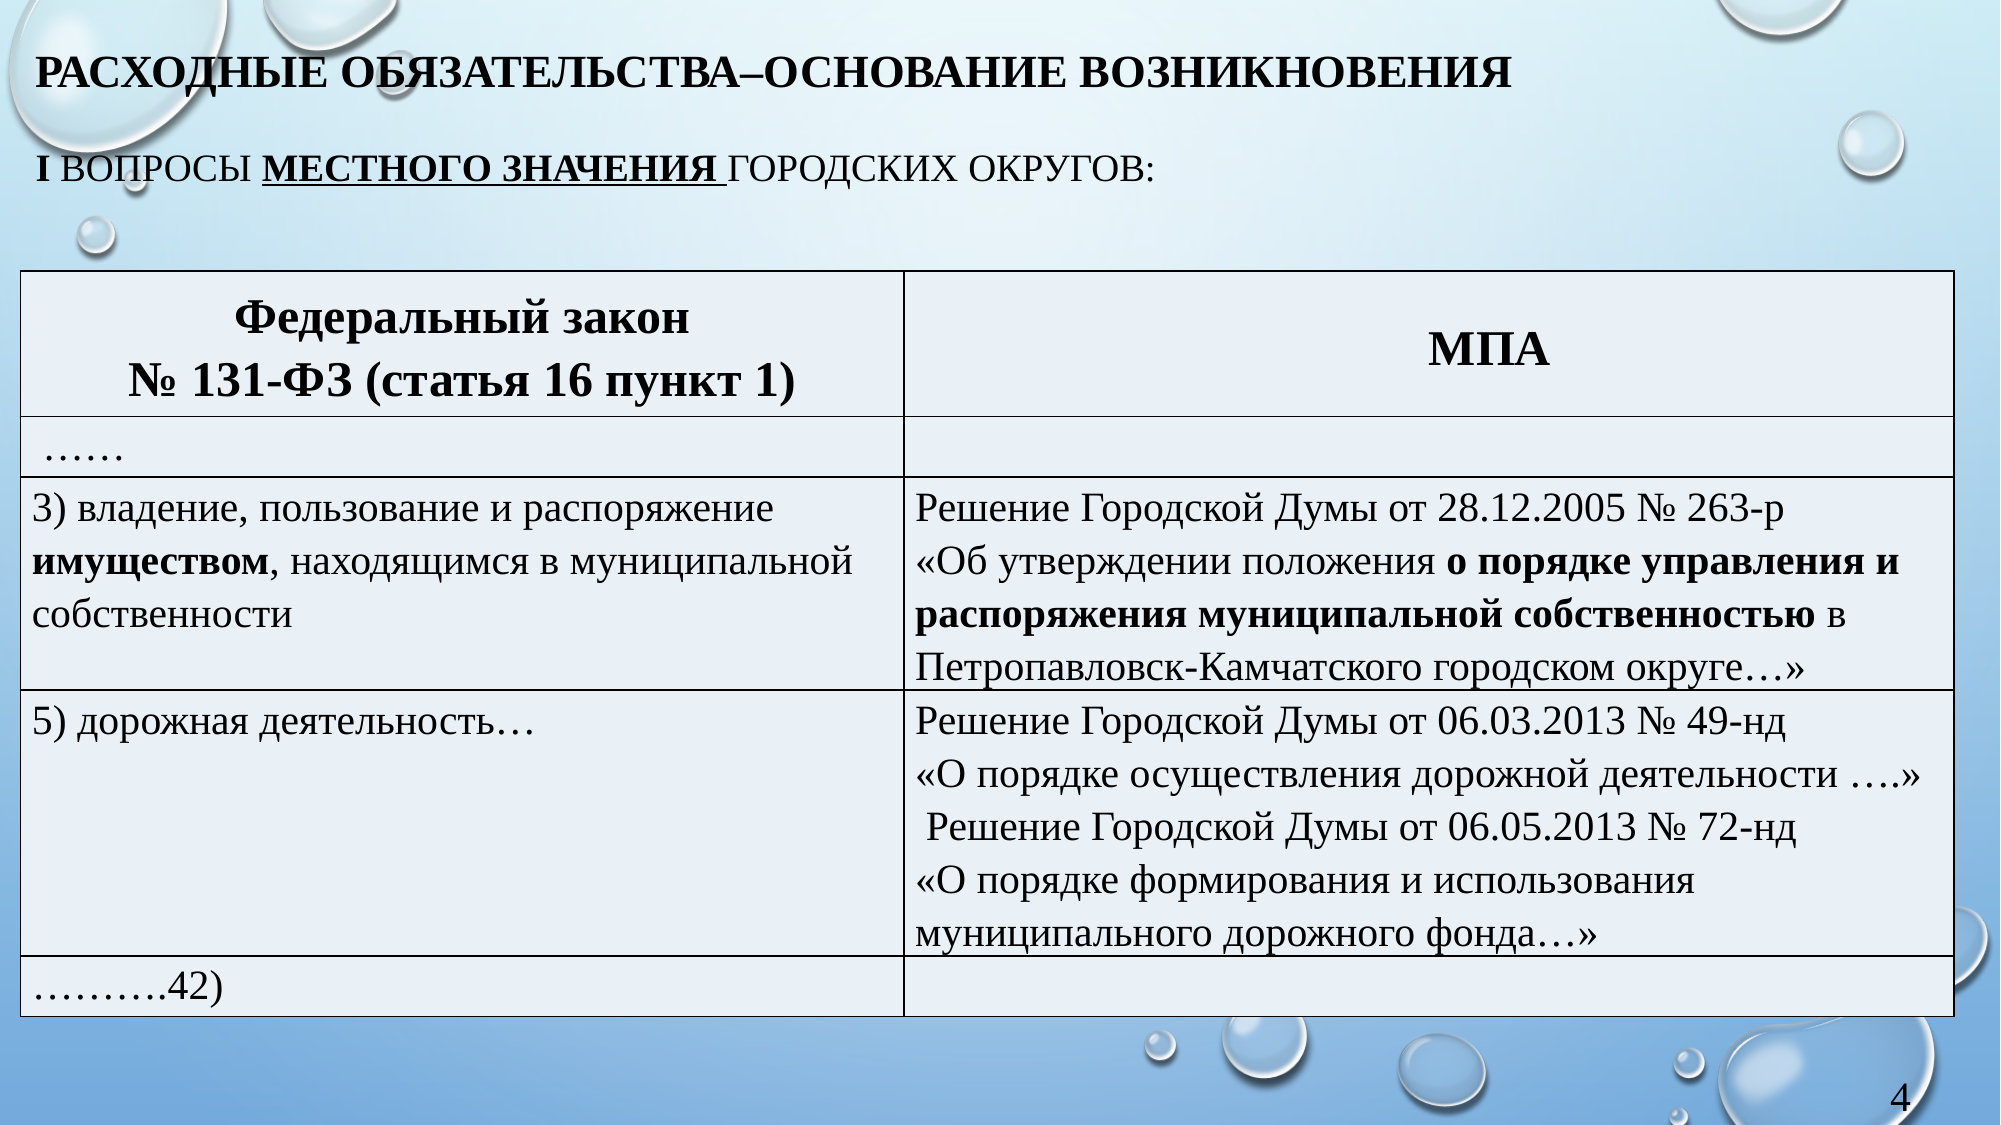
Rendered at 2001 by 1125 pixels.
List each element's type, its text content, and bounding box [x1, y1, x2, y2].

table_cell [905, 957, 1953, 1016]
table_header Федеральный закон № 131-ФЗ (статья 16 пункт 1) [21, 272, 903, 416]
title Расходные обязательства–основание возникновения I Вопросы местного значения городских округов: [20, 39, 2000, 245]
table_cell Решение Городской Думы от 06.03.2013 № 49-нд «О порядке осуществления дорожной деятельности ….» Решение Городской Думы от 06.05.2013 № 72-нд «О порядке формирования и использования муниципального дорожного фонда…» [905, 691, 1953, 955]
table_cell 3) владение, пользование и распоряжение имуществом, находящимся в муниципальной собственности [21, 478, 903, 689]
table_cell [905, 417, 1953, 476]
table_cell 5) дорожная деятельность… [21, 691, 903, 955]
table_cell ……….42) [21, 957, 903, 1016]
table_header МПА [905, 272, 1953, 416]
slide_number 4 [1800, 1065, 1927, 1125]
picture [0, 0, 2000, 1125]
table_cell Решение Городской Думы от 28.12.2005 № 263-р «Об утверждении положения о порядке управления и распоряжения муниципальной собственностью в Петропавловск-Камчатского городском округе…» [905, 478, 1953, 689]
table_cell …… [21, 417, 903, 476]
